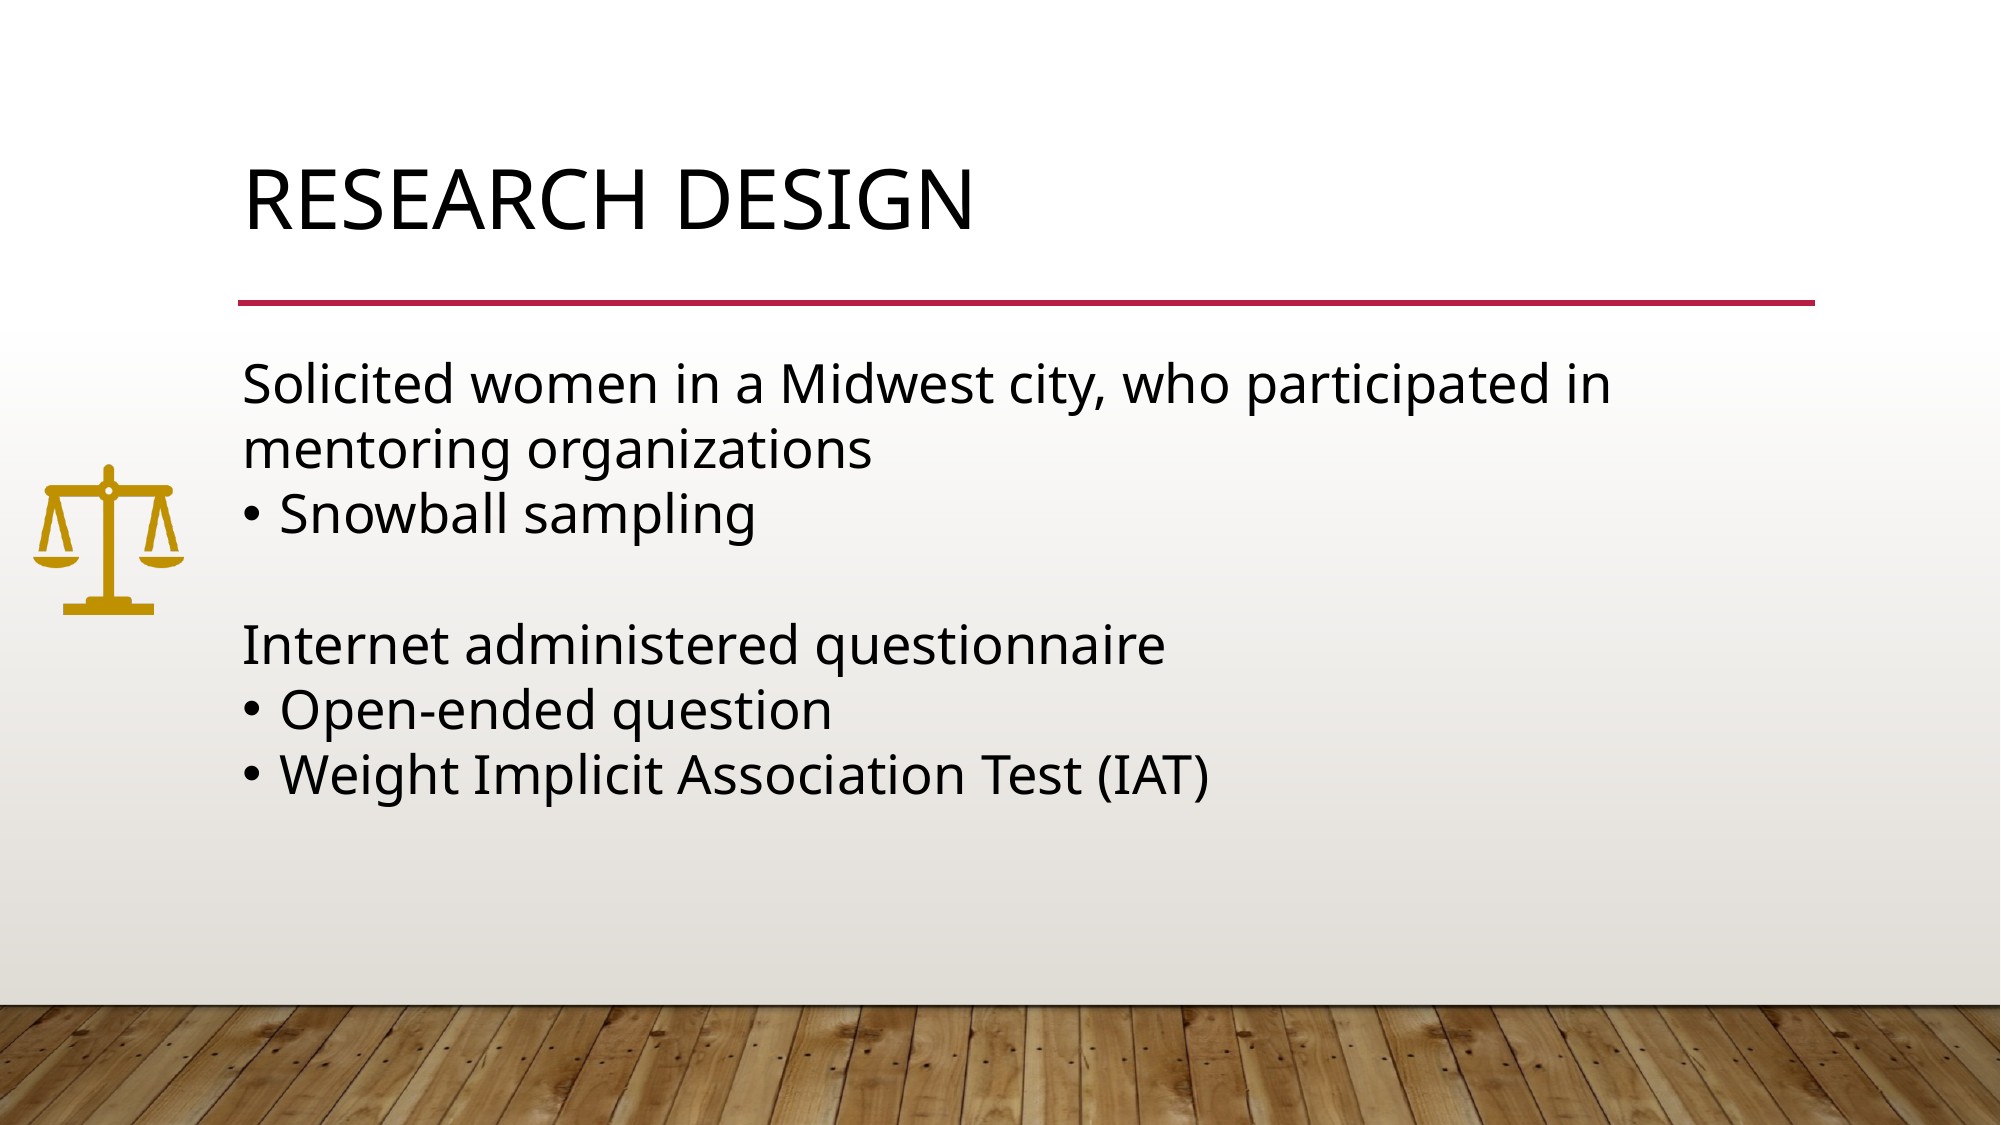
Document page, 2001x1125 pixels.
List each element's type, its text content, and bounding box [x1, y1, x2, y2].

title Research design [227, 81, 1284, 323]
picture [0, 1005, 2000, 1125]
picture [18, 449, 199, 630]
list Solicited women in a Midwest city, who participated in mentoring organizations Snowball sampling Internet administered questionnaire Open-ended question Weight Implicit Association Test (IAT) [227, 342, 1859, 994]
